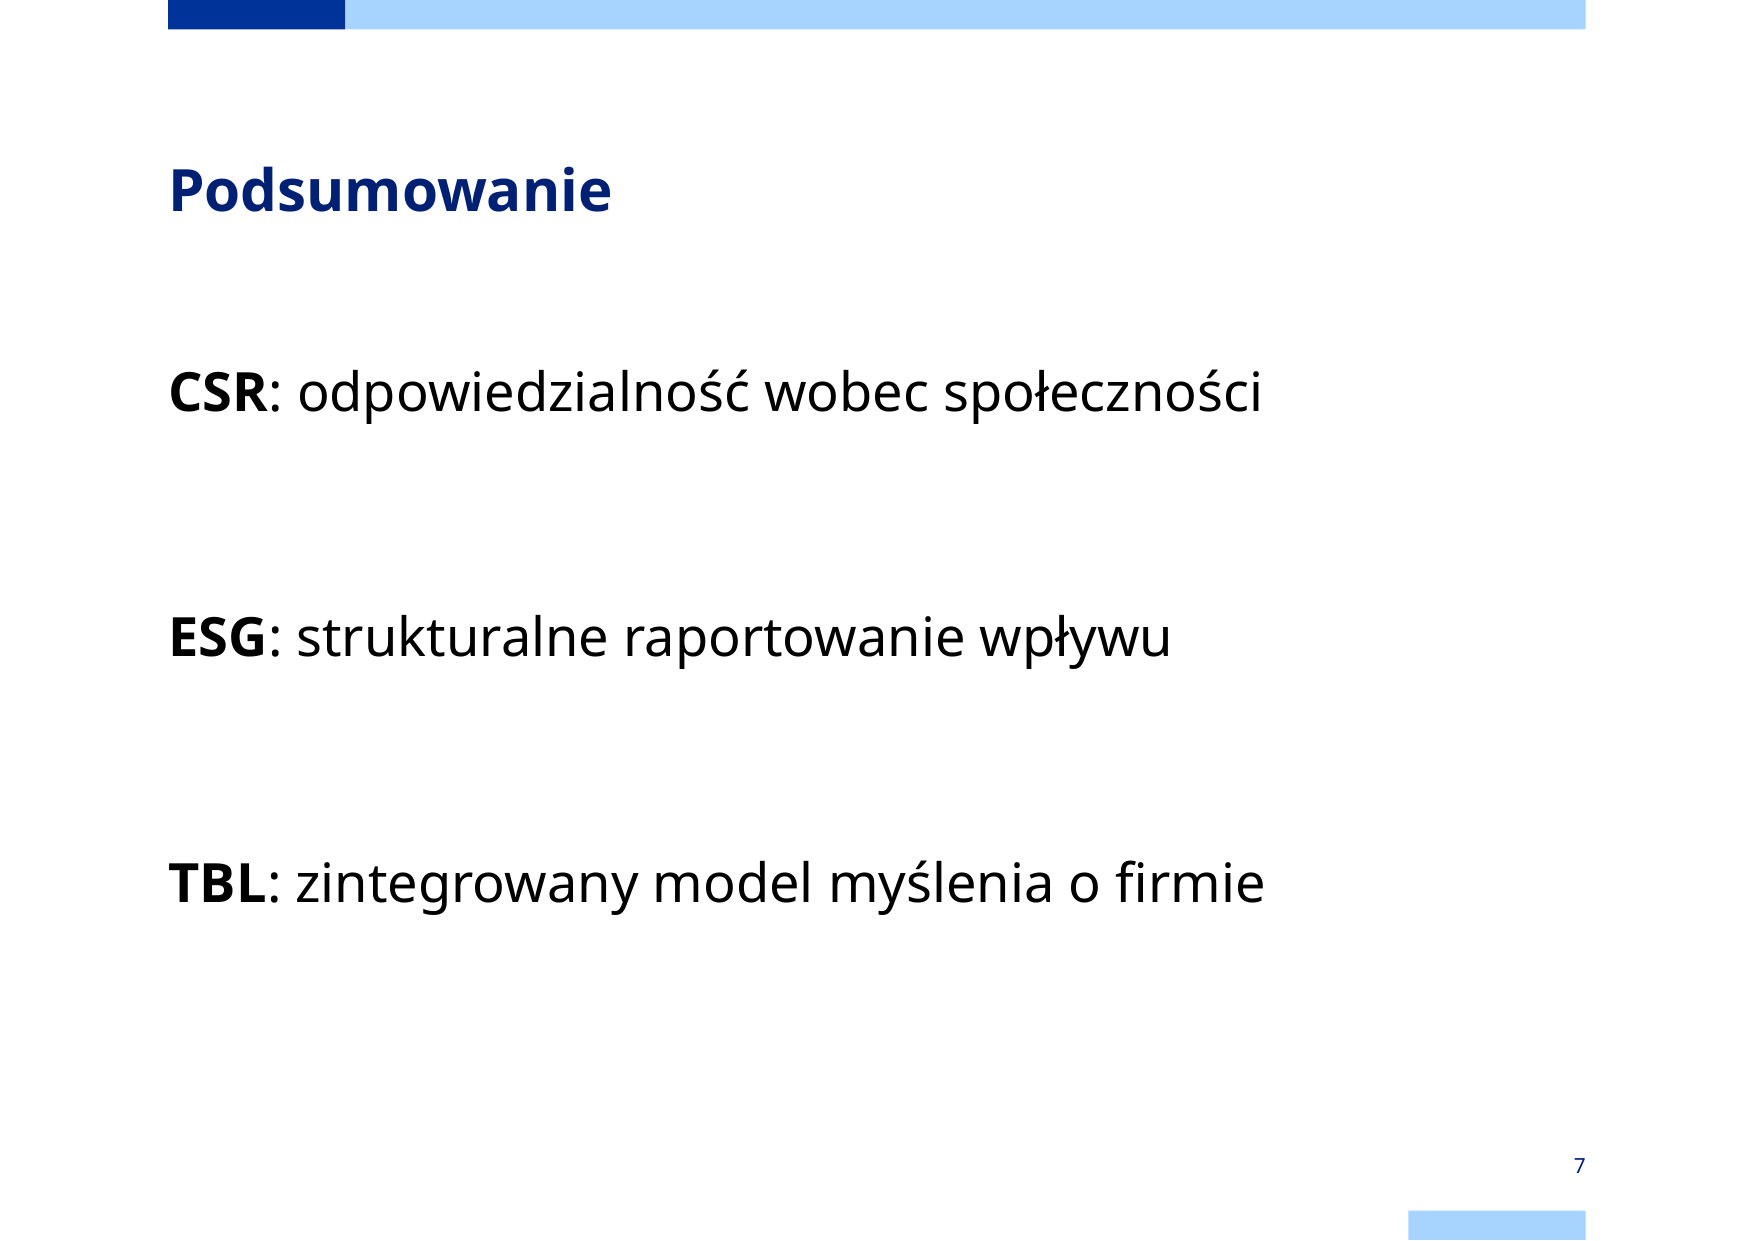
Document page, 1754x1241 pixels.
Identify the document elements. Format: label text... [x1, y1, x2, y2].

list CSR: odpowiedzialność wobec społeczności ESG: strukturalne raportowanie wpływu TBL: zintegrowany model myślenia o firmie [168, 324, 1586, 1093]
slide_number 7 [1408, 1151, 1586, 1182]
title Podsumowanie [168, 147, 1586, 324]
